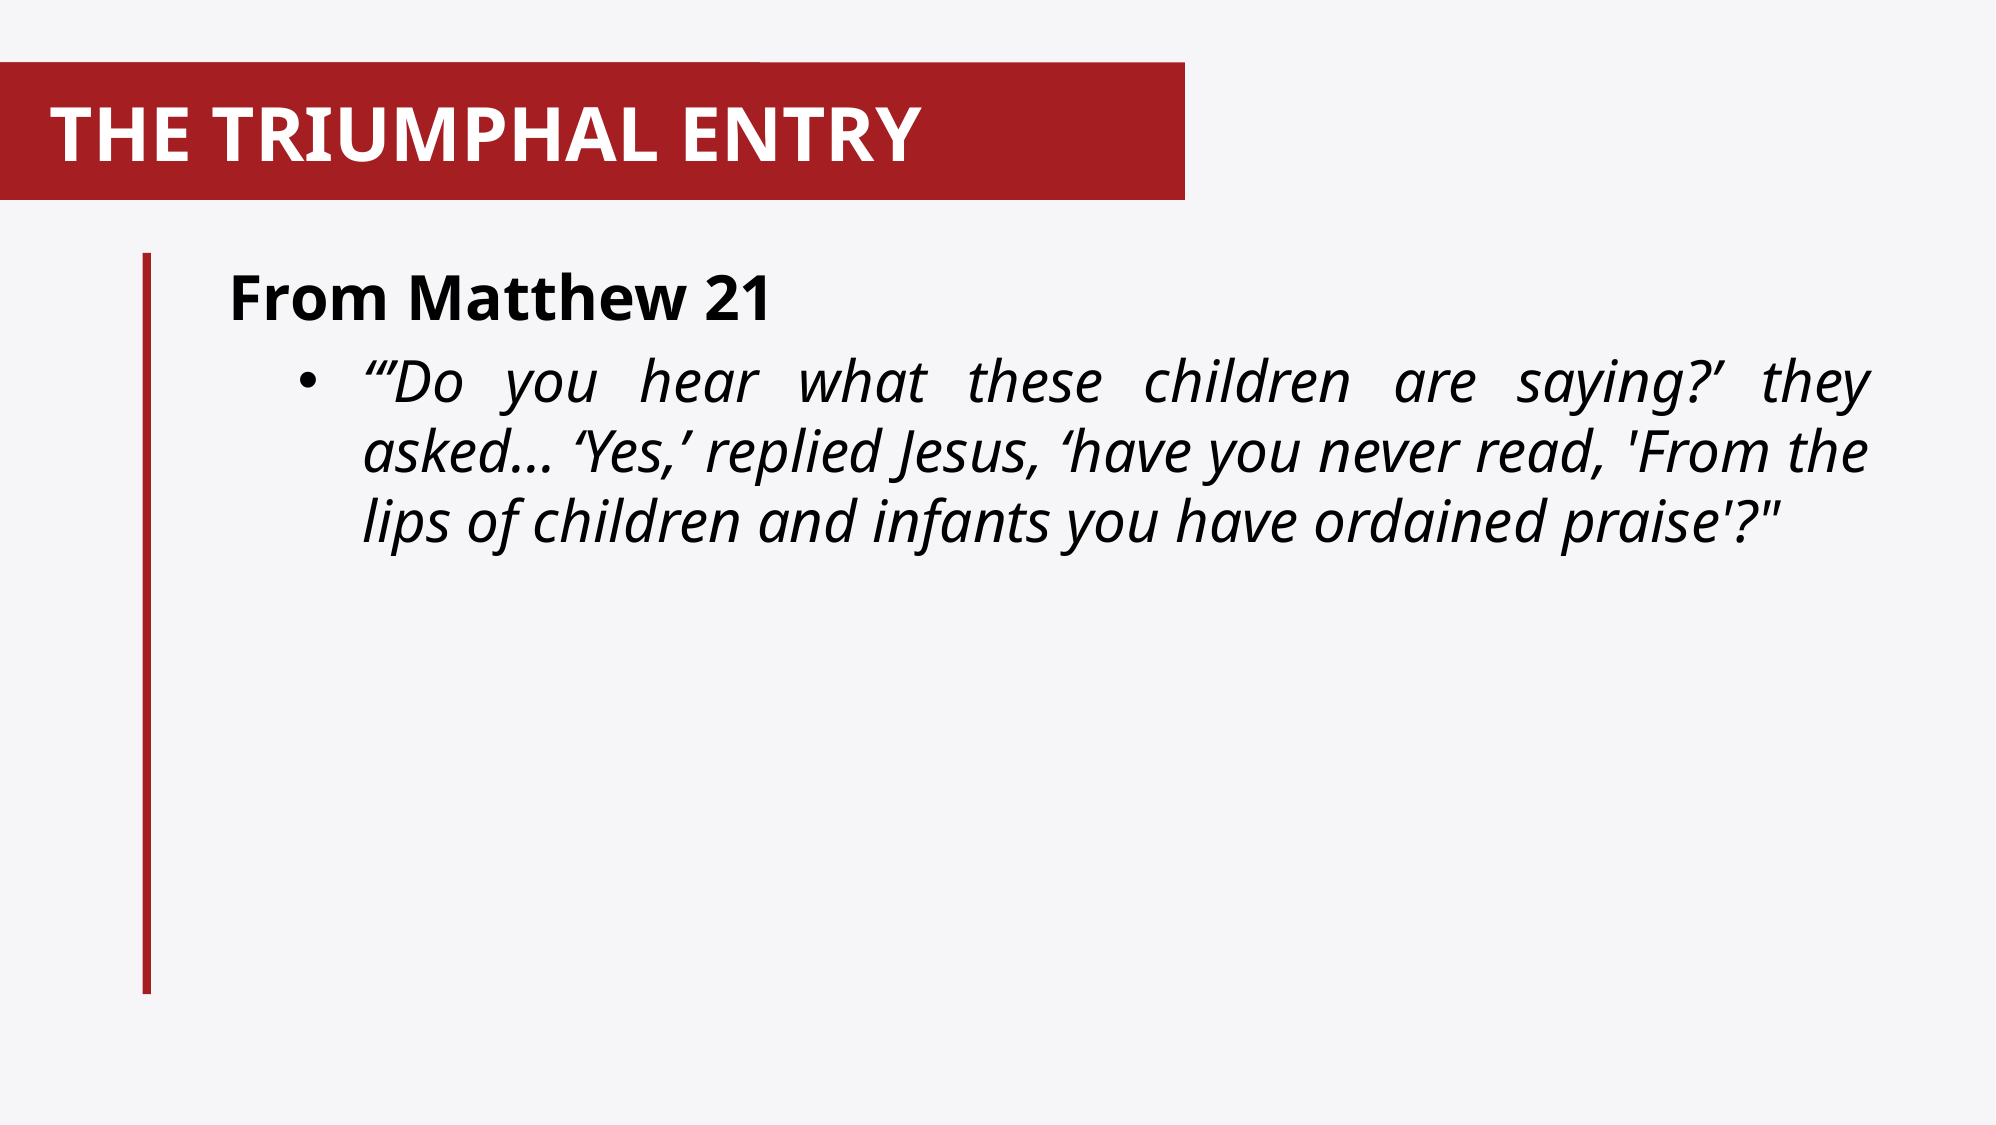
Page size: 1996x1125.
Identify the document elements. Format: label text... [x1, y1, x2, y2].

title THE TRIUMPHAL ENTRY [0, 62, 1185, 200]
subtitle From Matthew 21 “’Do you hear what these children are saying?’ they asked... ‘Yes,’ replied Jesus, ‘have you never read, 'From the lips of children and infants you have ordained praise'?" [197, 249, 1885, 1125]
